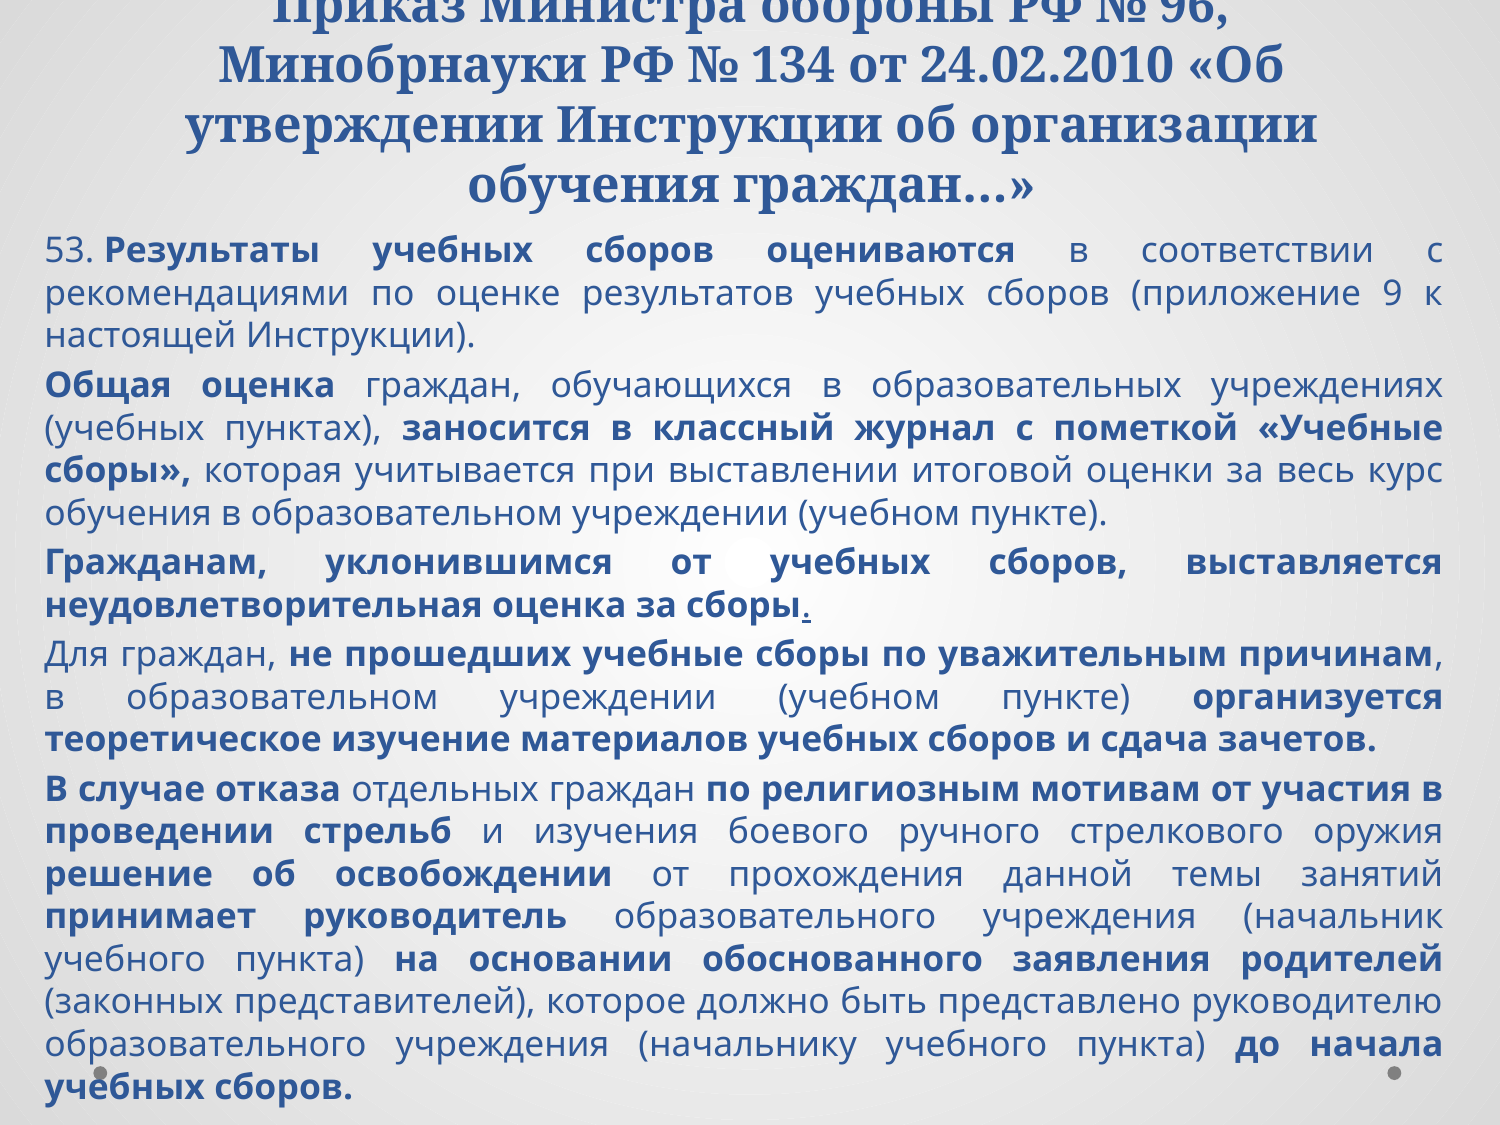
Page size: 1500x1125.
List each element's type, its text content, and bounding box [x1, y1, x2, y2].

list 53. Результаты учебных сборов оцениваются в соответствии с рекомендациями по оценке результатов учебных сборов (приложение 9 к настоящей Инструкции). Общая оценка граждан, обучающихся в образовательных учреждениях (учебных пунктах), заносится в классный журнал с пометкой «Учебные сборы», которая учитывается при выставлении итоговой оценки за весь курс обучения в образовательном учреждении (учебном пункте). Гражданам, уклонившимся от учебных сборов, выставляется неудовлетворительная оценка за сборы. Для граждан, не прошедших учебные сборы по уважительным причинам, в образовательном учреждении (учебном пункте) организуется теоретическое изучение материалов учебных сборов и сдача зачетов. В случае отказа отдельных граждан по религиозным мотивам от участия в проведении стрельб и изучения боевого ручного стрелкового оружия решение об освобождении от прохождения данной темы занятий принимает руководитель образовательного учреждения (начальник учебного пункта) на основании обоснованного заявления родителей (законных представителей), которое должно быть представлено руководителю образовательного учреждения (начальнику учебного пункта) до начала учебных сборов. [29, 219, 1459, 1059]
title Приказ Министра обороны РФ № 96, Минобрнауки РФ № 134 от 24.02.2010 «Об утверждении Инструкции об организации обучения граждан…» [76, 42, 1427, 219]
